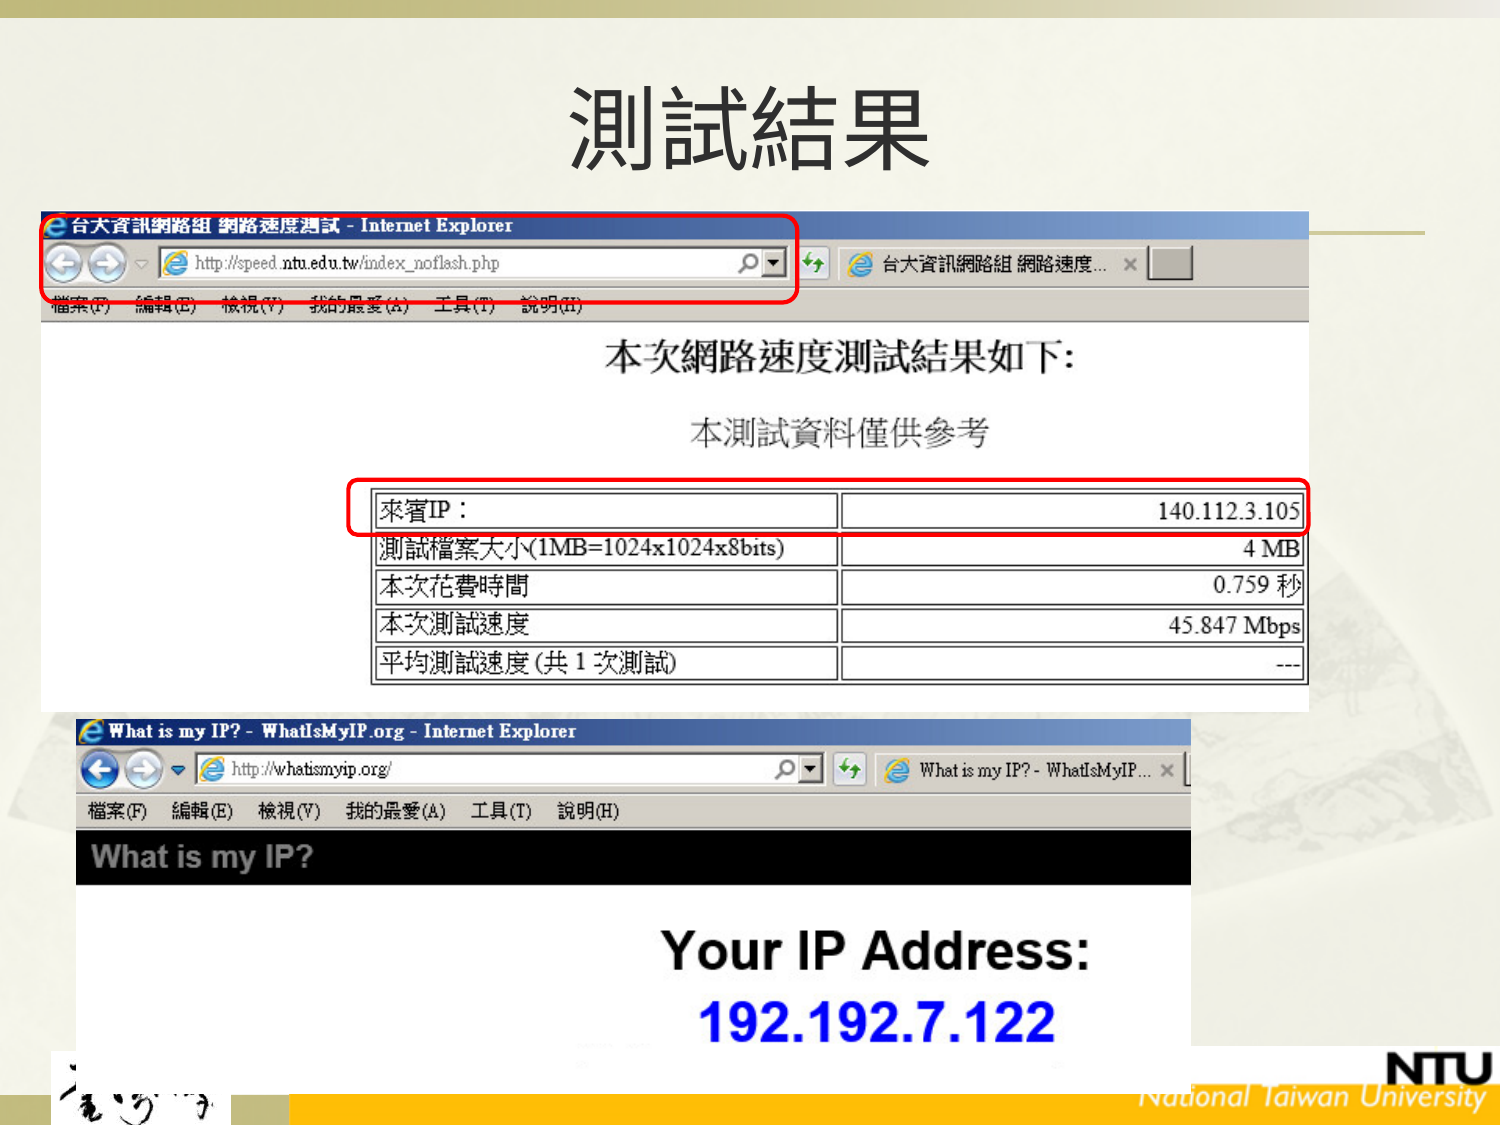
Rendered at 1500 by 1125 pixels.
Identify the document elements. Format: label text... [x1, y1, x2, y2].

picture [40, 209, 1309, 713]
title 測試結果 [75, 45, 1425, 209]
picture [51, 719, 1500, 1125]
